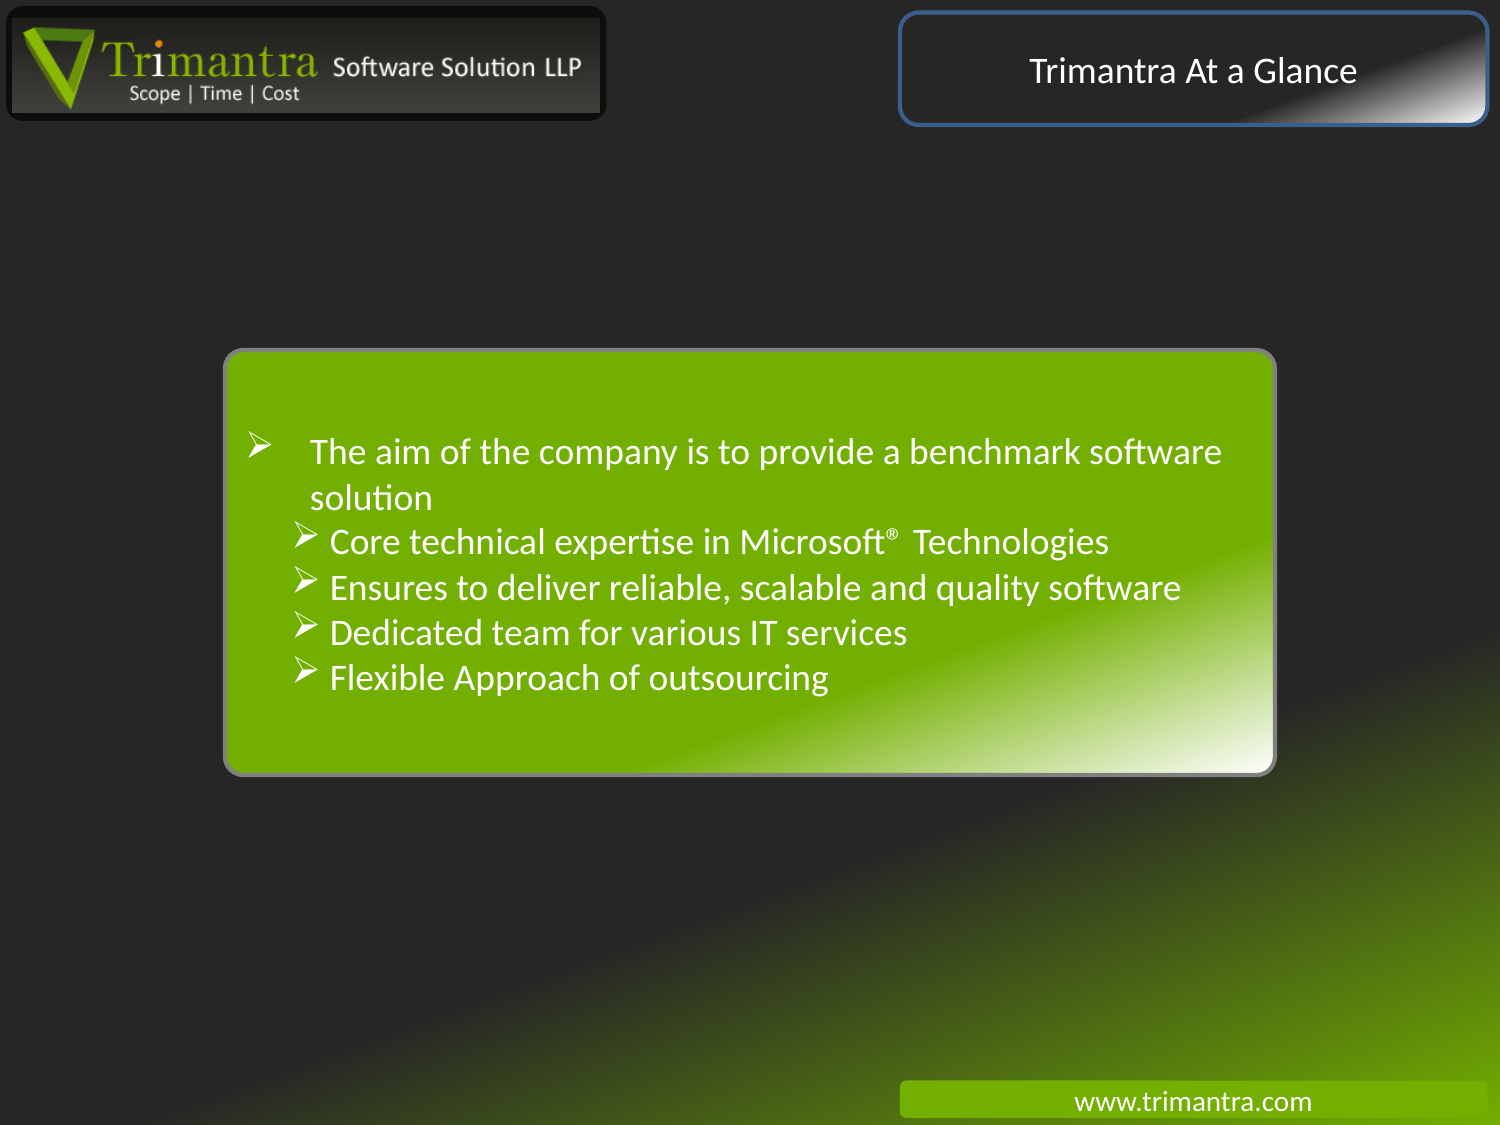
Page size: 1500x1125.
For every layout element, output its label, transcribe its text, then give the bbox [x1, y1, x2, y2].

text_box www.trimantra.com [897, 1078, 1490, 1121]
text_box The aim of the company is to provide a benchmark software solution Core technical expertise in Microsoft® Technologies Ensures to deliver reliable, scalable and quality software Dedicated team for various IT services Flexible Approach of outsourcing [222, 347, 1278, 778]
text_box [12, 12, 601, 115]
text_box Trimantra At a Glance [897, 10, 1490, 128]
